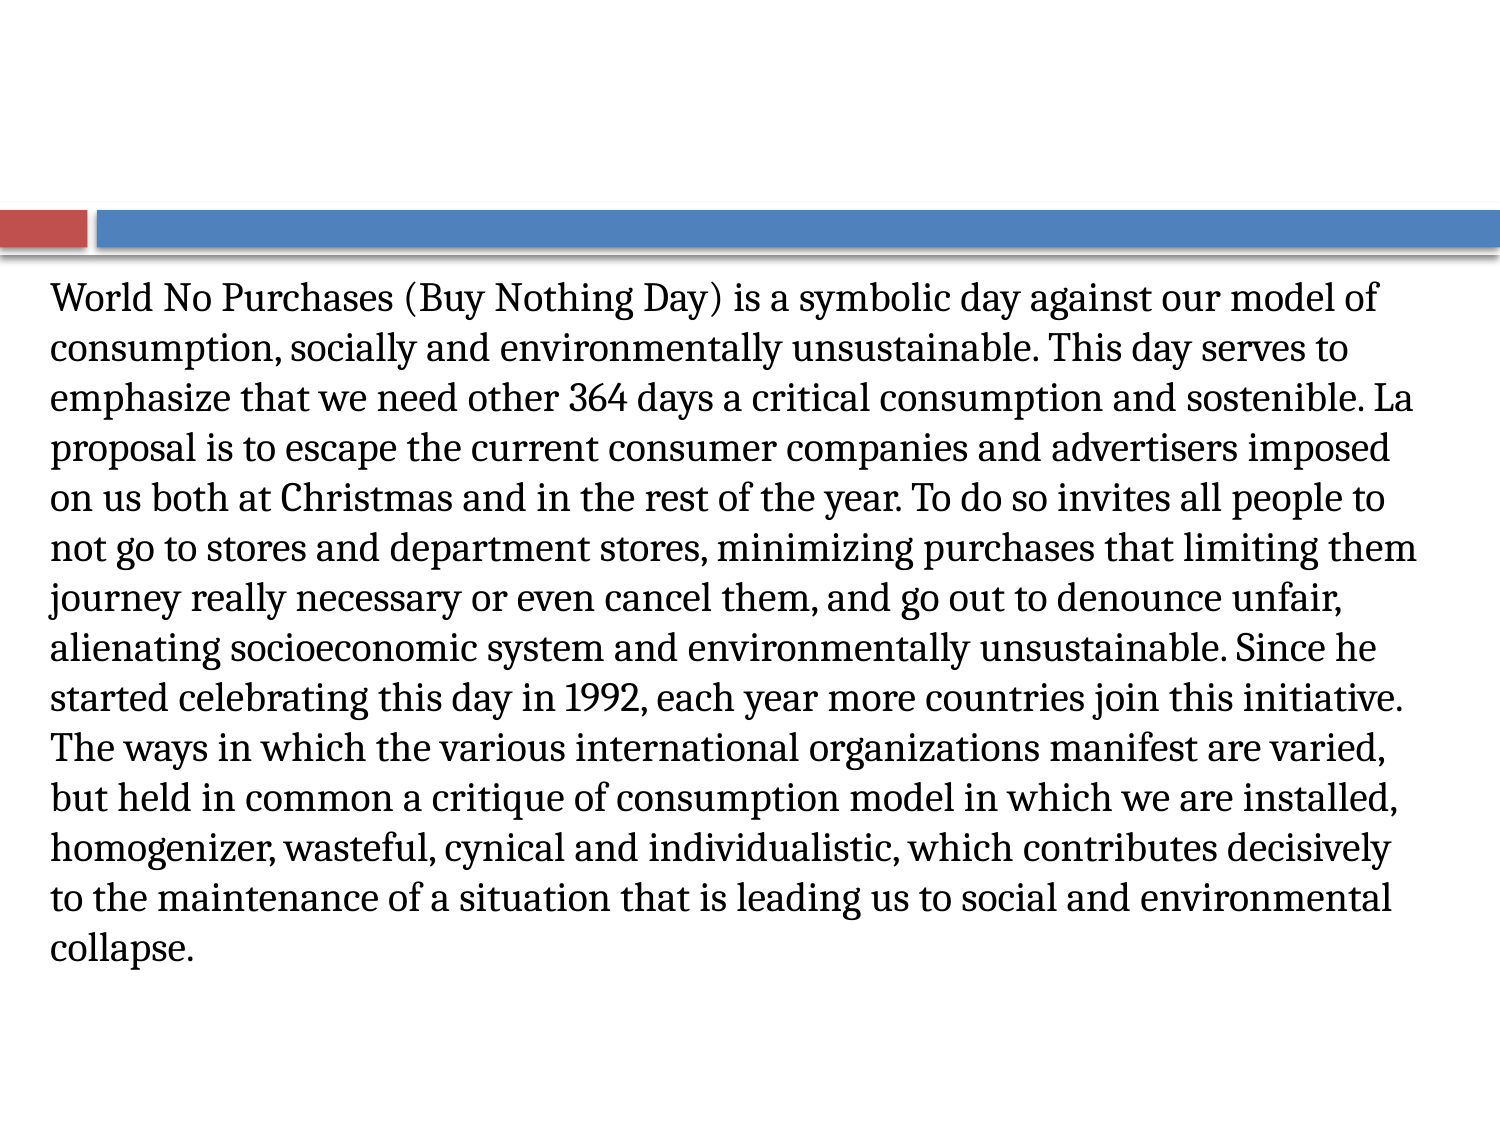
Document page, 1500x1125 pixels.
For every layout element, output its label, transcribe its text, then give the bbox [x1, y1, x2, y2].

list World No Purchases (Buy Nothing Day) is a symbolic day against our model of consumption, socially and environmentally unsustainable. This day serves to emphasize that we need other 364 days a critical consumption and sostenible. La proposal is to escape the current consumer companies and advertisers imposed on us both at Christmas and in the rest of the year. To do so invites all people to not go to stores and department stores, minimizing purchases that limiting them journey really necessary or even cancel them, and go out to denounce unfair, alienating socioeconomic system and environmentally unsustainable. Since he started celebrating this day in 1992, each year more countries join this initiative. The ways in which the various international organizations manifest are varied, but held in common a critique of consumption model in which we are installed, homogenizer, wasteful, cynical and individualistic, which contributes decisively to the maintenance of a situation that is leading us to social and environmental collapse. [35, 262, 1438, 1000]
